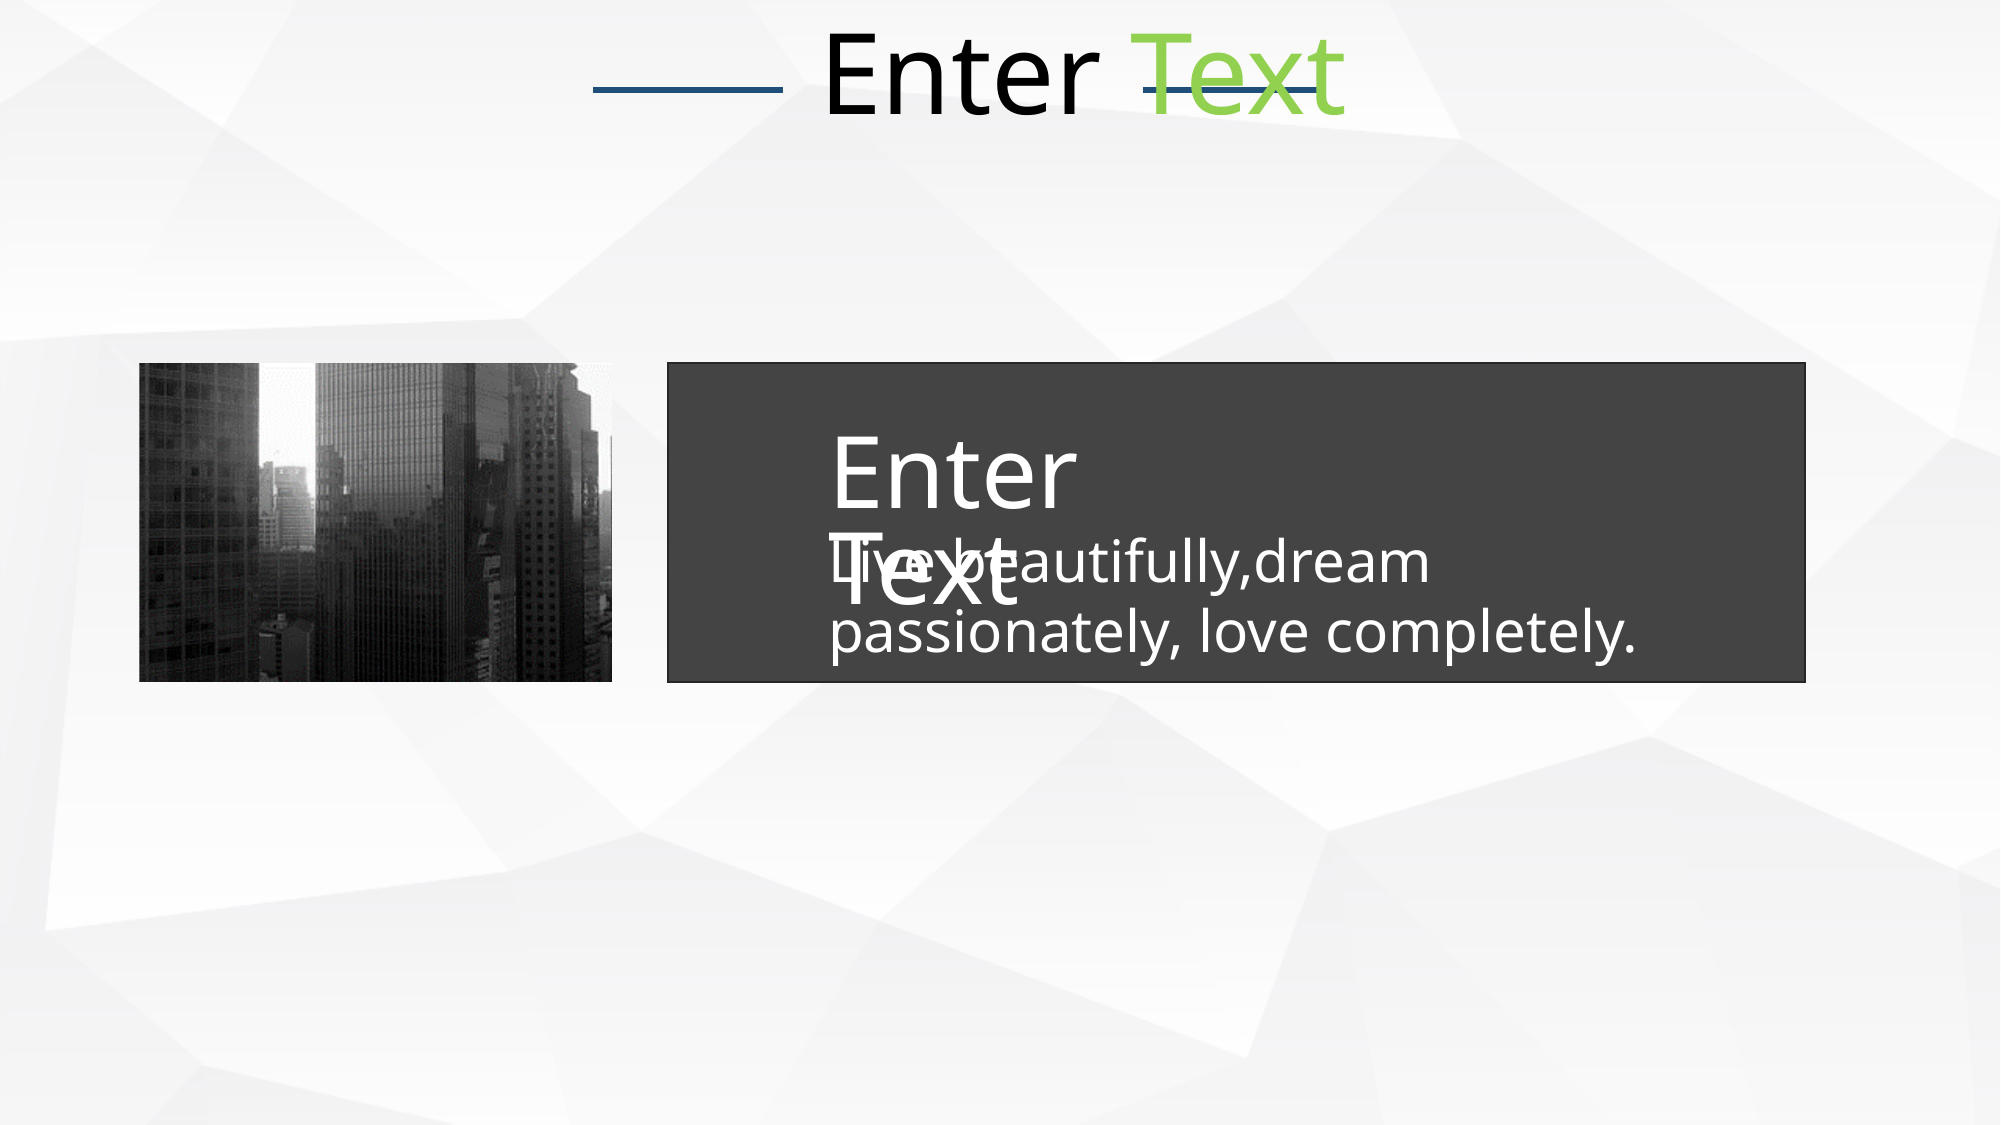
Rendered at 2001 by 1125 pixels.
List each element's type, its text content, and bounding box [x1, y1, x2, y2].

text_box Live beautifully,dream passionately, love completely. [813, 516, 1736, 672]
picture [0, 0, 2001, 1125]
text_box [593, 0, 1695, 146]
text_box [667, 362, 1806, 683]
text_box Enter Text [813, 424, 1292, 516]
